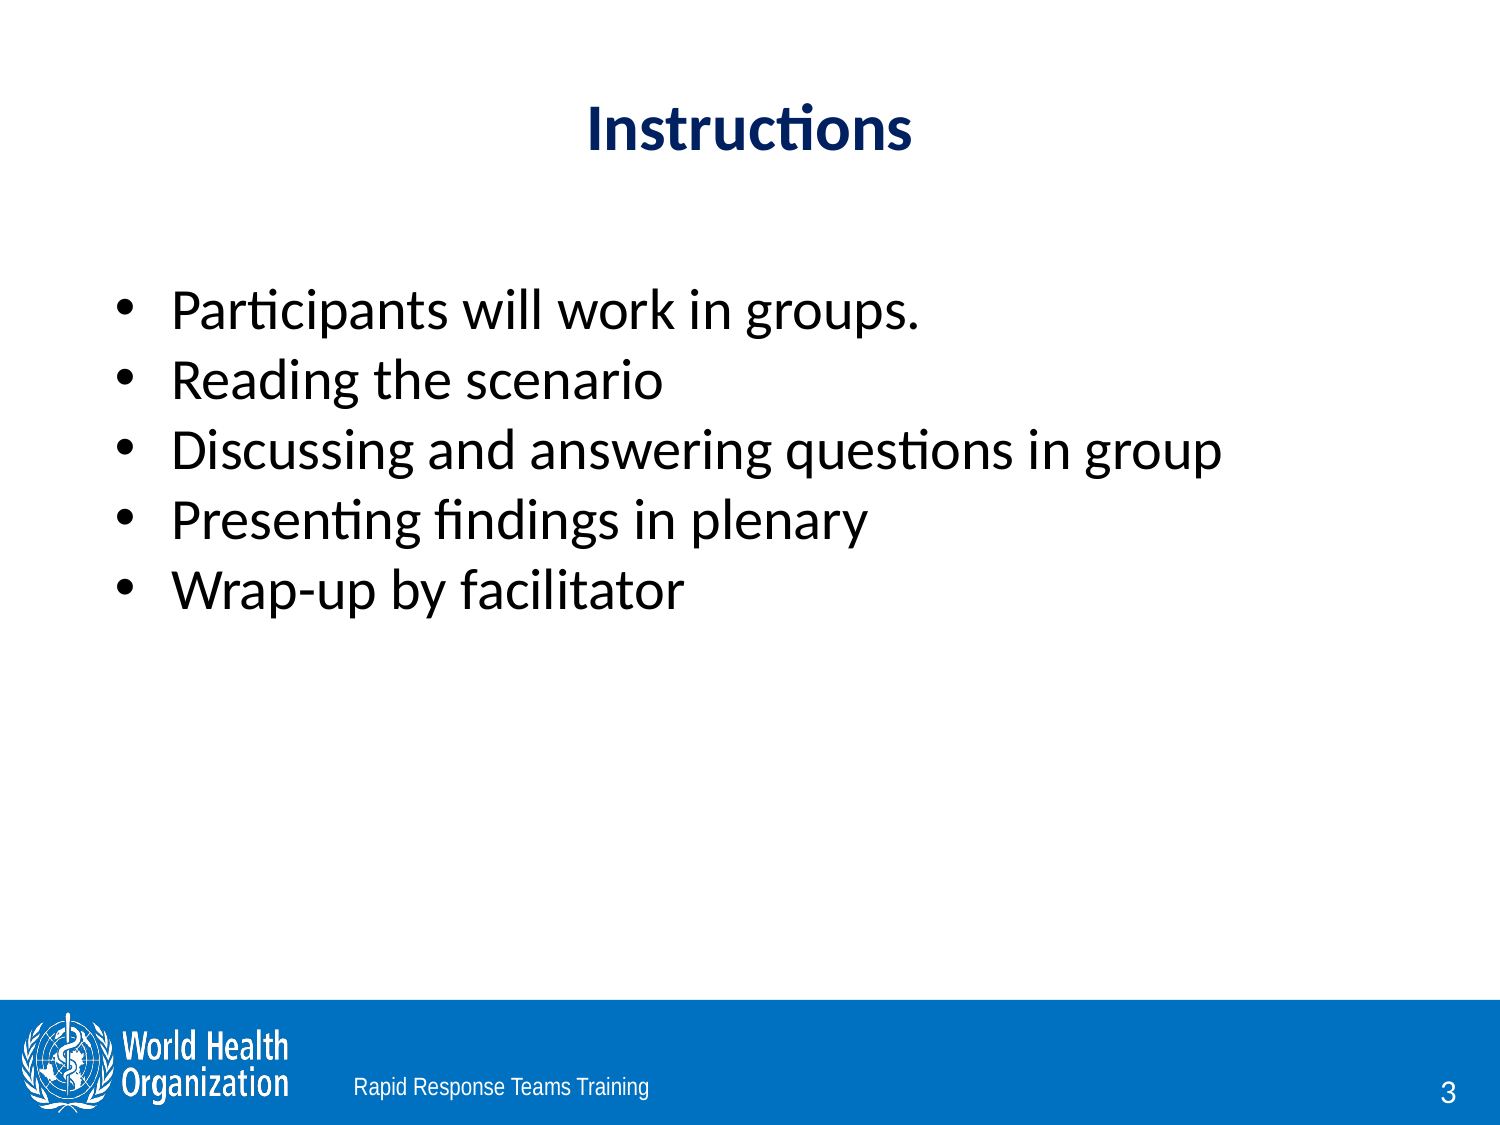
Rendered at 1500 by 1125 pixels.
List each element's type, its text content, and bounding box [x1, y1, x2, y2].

text_box Participants will work in groups. Reading the scenario Discussing and answering questions in group Presenting findings in plenary Wrap-up by facilitator [99, 263, 1400, 749]
title Instructions [75, 85, 1425, 163]
picture [21, 1012, 288, 1113]
